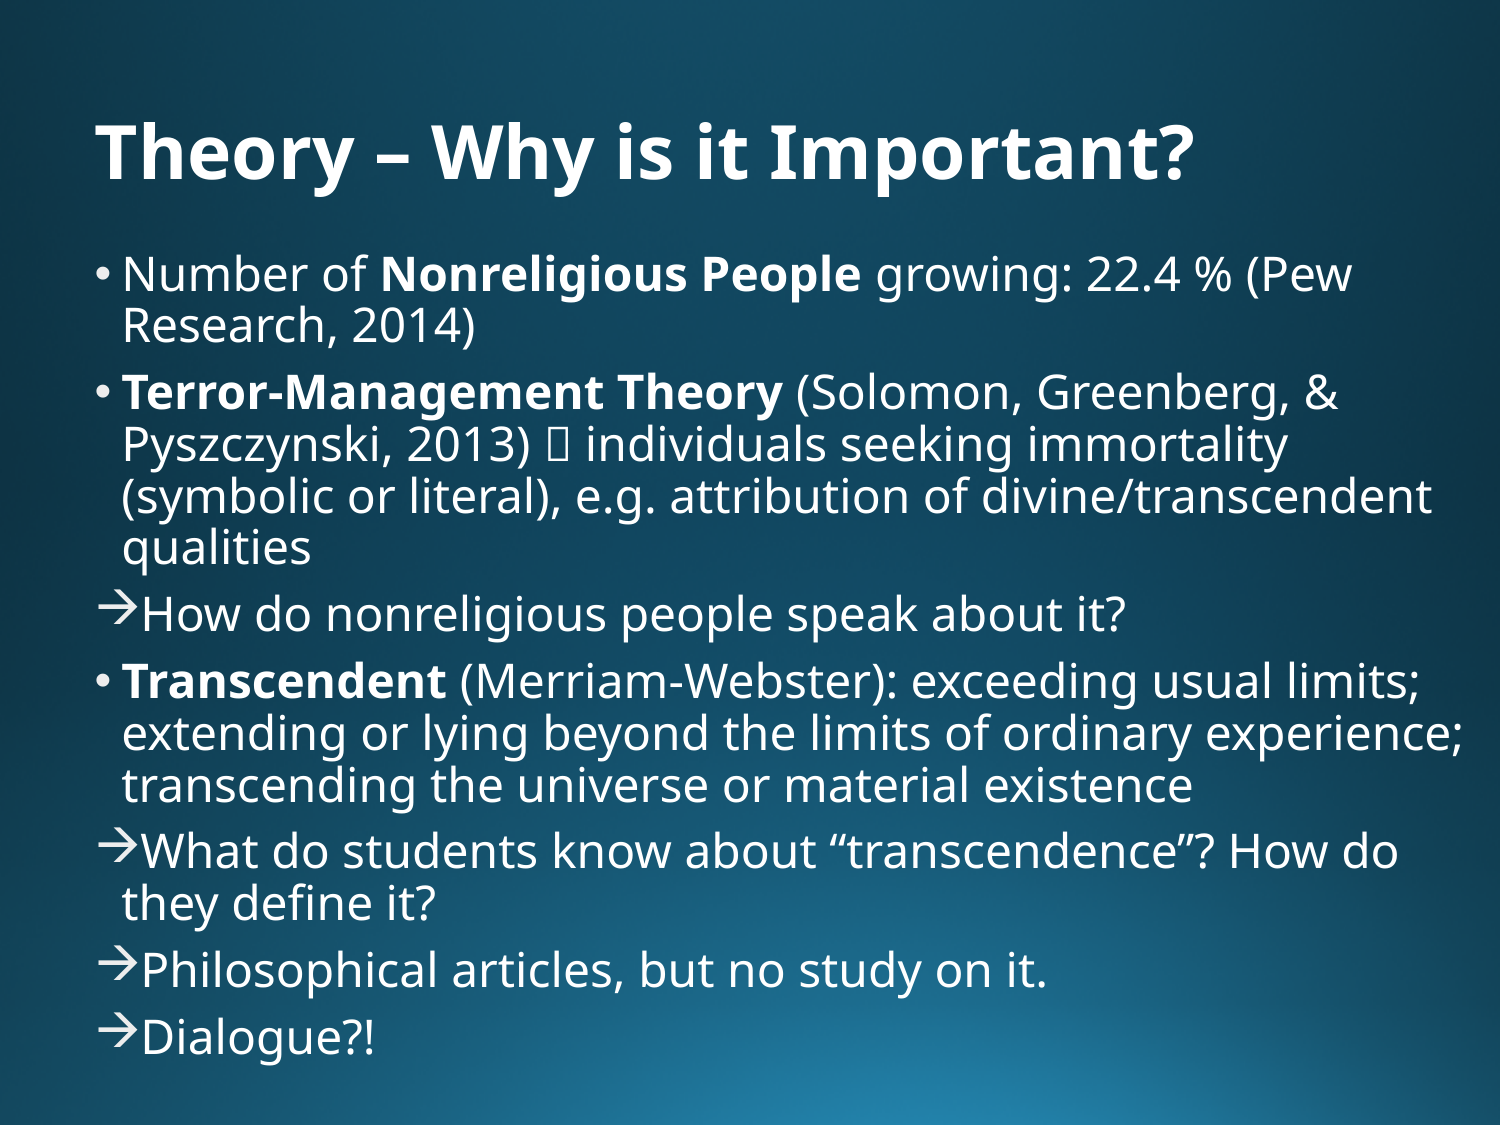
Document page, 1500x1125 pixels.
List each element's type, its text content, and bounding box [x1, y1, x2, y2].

list Number of Nonreligious People growing: 22.4 % (Pew Research, 2014) Terror-Management Theory (Solomon, Greenberg, & Pyszczynski, 2013)  individuals seeking immortality (symbolic or literal), e.g. attribution of divine/transcendent qualities How do nonreligious people speak about it? Transcendent (Merriam-Webster): exceeding usual limits; extending or lying beyond the limits of ordinary experience; transcending the universe or material existence What do students know about “transcendence”? How do they define it? Philosophical articles, but no study on it. Dialogue?! [79, 242, 1486, 1096]
picture [0, 0, 1500, 1125]
title Theory – Why is it Important? [79, 93, 1237, 217]
text_box [79, 571, 1432, 667]
